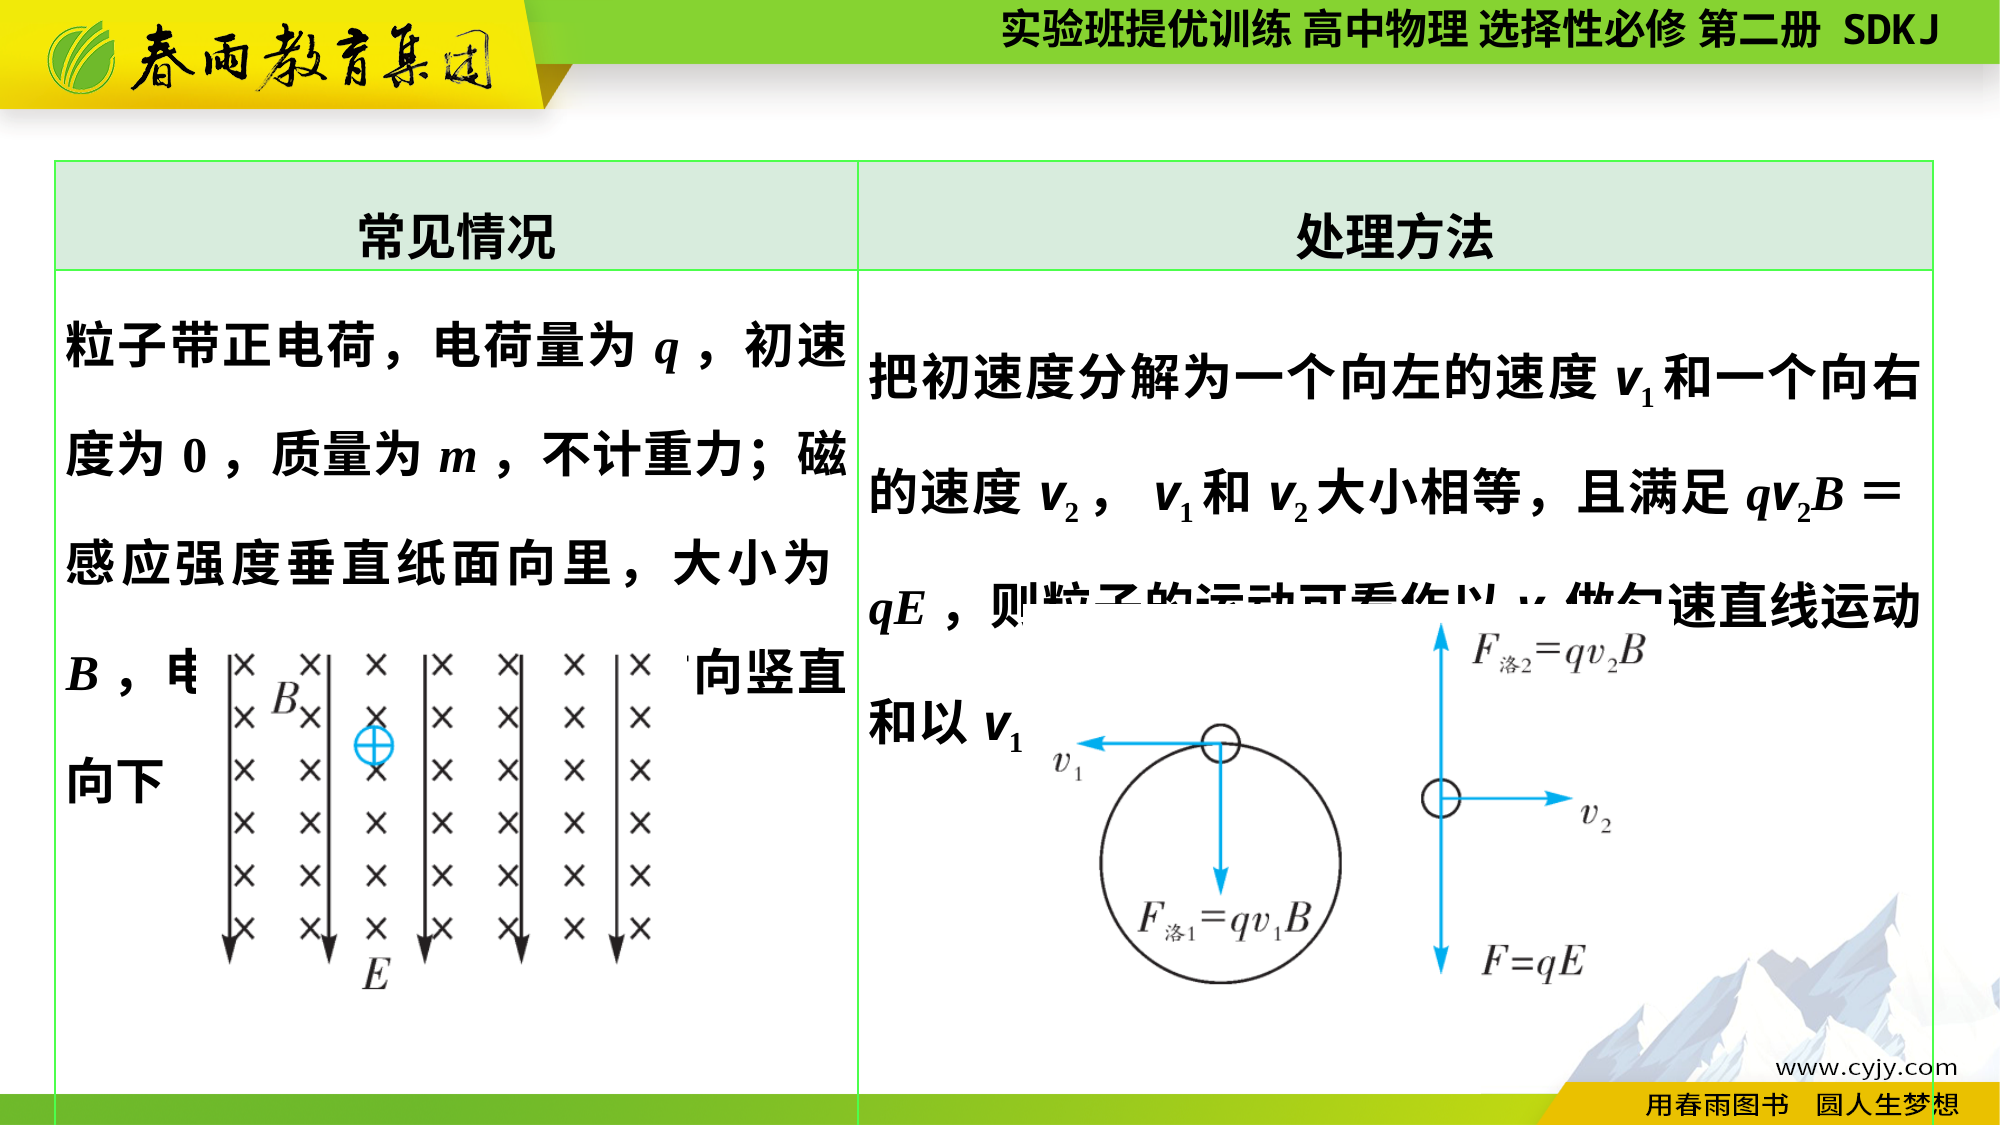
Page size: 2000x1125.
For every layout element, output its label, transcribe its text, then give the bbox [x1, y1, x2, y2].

picture [0, 0, 2000, 1125]
table_header 常见情况 [56, 162, 857, 269]
table_cell 把初速度分解为一个向左的速度v1和一个向右的速度v2，v1和v2大小相等，且满足qv2B＝qE，则粒子的运动可看作以v2做匀速直线运动和以v1做匀速圆周运动的合运动 [859, 271, 1932, 1125]
picture [1023, 604, 1674, 1001]
table_header 处理方法 [859, 162, 1932, 269]
picture [196, 636, 687, 1008]
table_cell 粒子带正电荷，电荷量为q，初速度为0，质量为m，不计重力；磁感应强度垂直纸面向里，大小为B，电场强度大小为E，方向竖直向下 [56, 271, 857, 1125]
